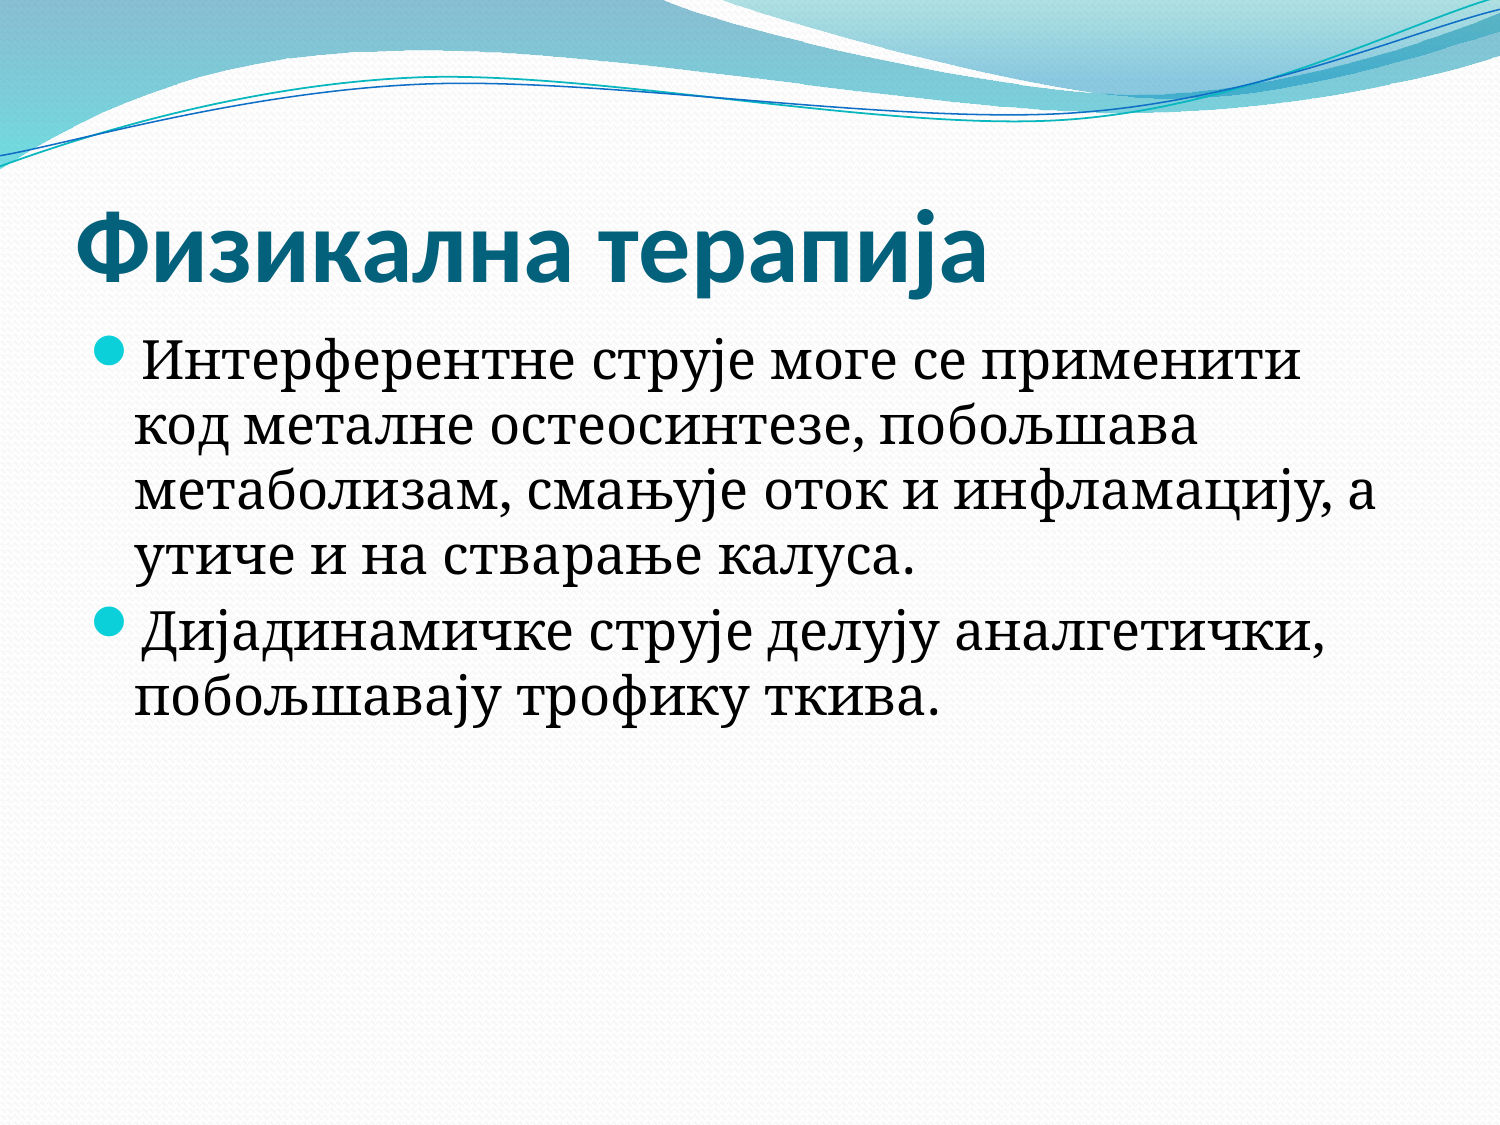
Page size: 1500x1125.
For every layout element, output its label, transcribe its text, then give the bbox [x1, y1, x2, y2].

list Интерферентне струје моге се применити код металне остеосинтезе, побољшава метаболизам, смањује оток и инфламацију, а утиче и на стварање калуса. Дијадинамичке струје делују аналгетички, побољшавају трофику ткива. [75, 317, 1425, 1038]
title Физикална терапија [75, 115, 1425, 303]
